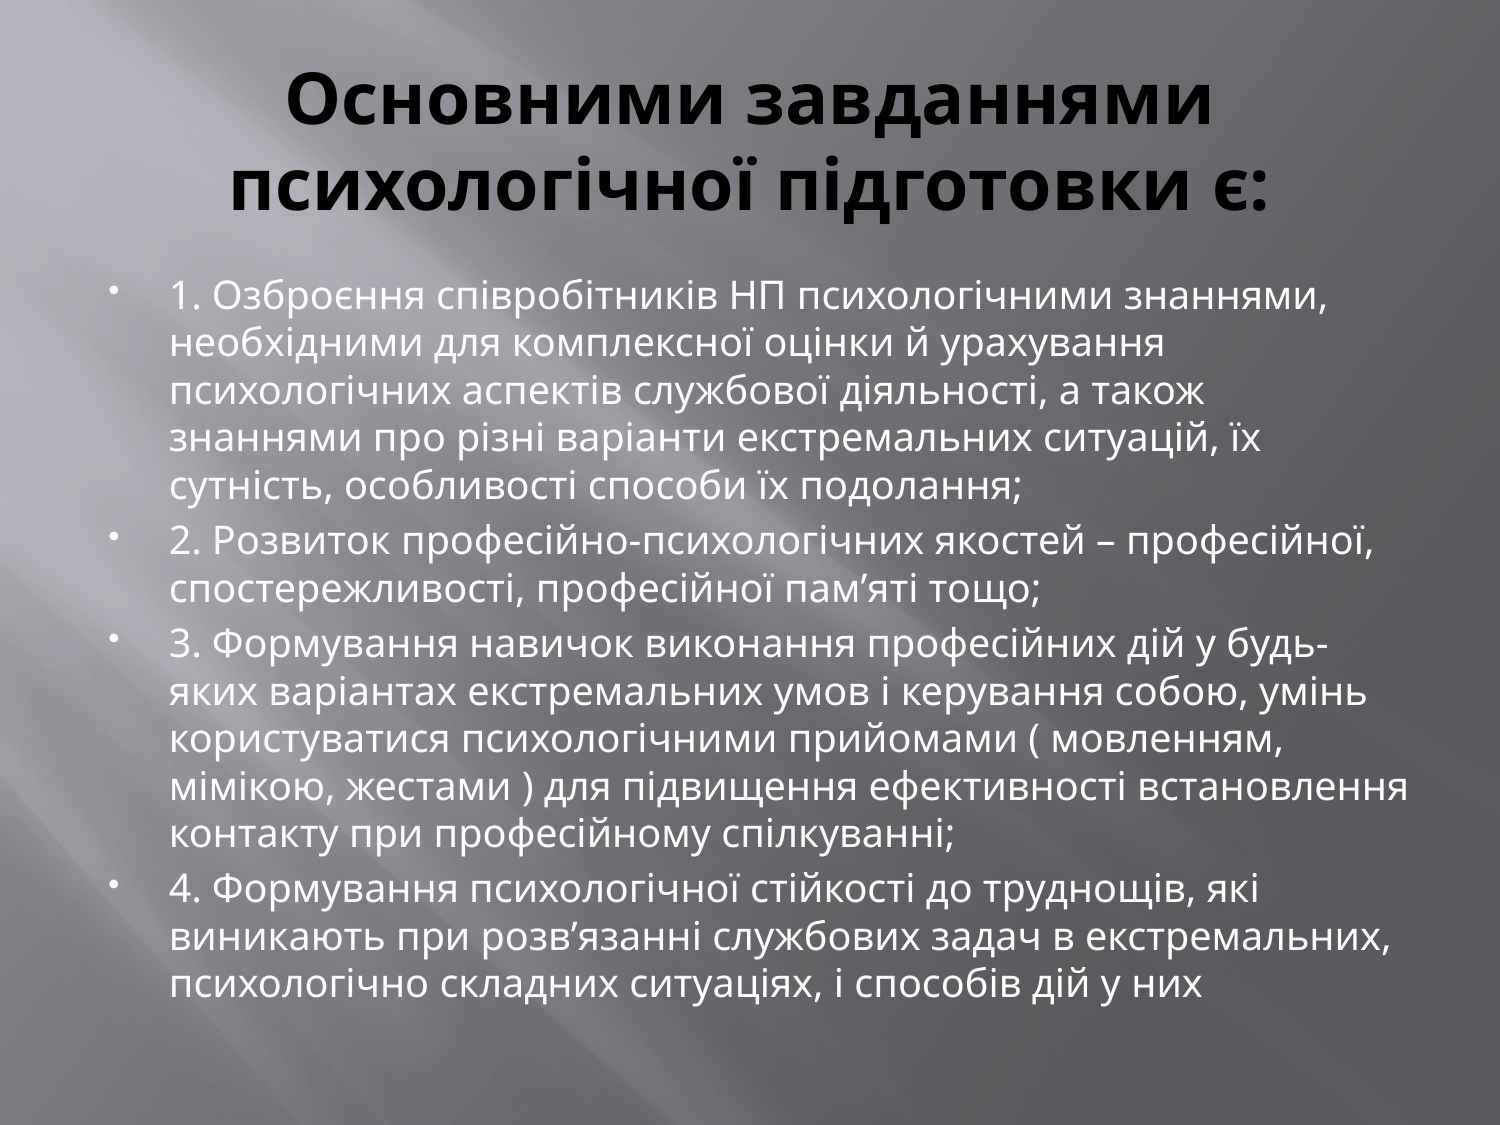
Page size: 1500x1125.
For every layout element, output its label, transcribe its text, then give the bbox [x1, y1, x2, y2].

list 1. Озброєння співробітників НП психологічними знаннями, необхідними для комплексної оцінки й урахування психологічних аспектів службової діяльності, а також знаннями про різні варіанти екстремальних ситуацій, їх сутність, особливості способи їх подолання; 2. Розвиток професійно-психологічних якостей – професійної, спостережливості, професійної пам’яті тощо; 3. Формування навичок виконання професійних дій у будь-яких варіантах екстремальних умов і керування собою, умінь користуватися психологічними прийомами ( мовленням, мімікою, жестами ) для підвищення ефективності встановлення контакту при професійному спілкуванні; 4. Формування психологічної стійкості до труднощів, які виникають при розв’язанні службових задач в екстремальних, психологічно складних ситуаціях, і способів дій у них [75, 262, 1425, 1035]
title Основними завданнями психологічної підготовки є: [75, 45, 1425, 233]
